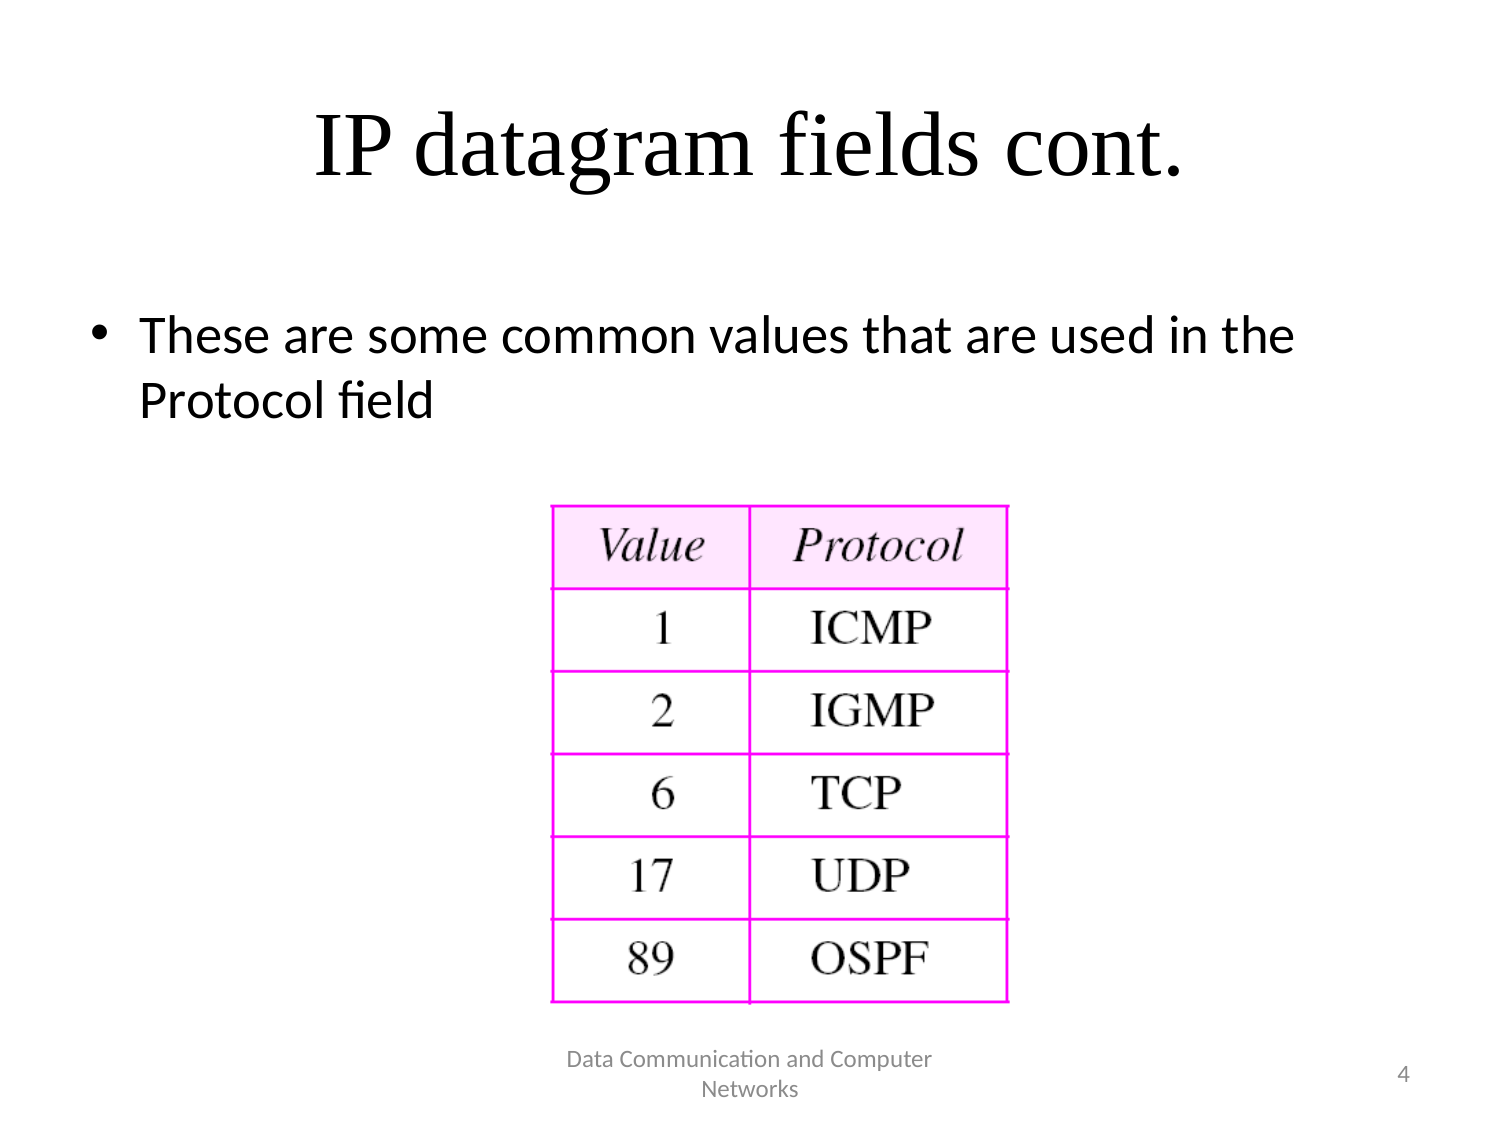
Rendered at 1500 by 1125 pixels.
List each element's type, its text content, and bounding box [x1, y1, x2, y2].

title IP datagram fields cont. [75, 45, 1425, 233]
footer Data Communication and Computer Networks [512, 1042, 988, 1103]
list These are some common values that are used in the Protocol field [75, 291, 1425, 438]
picture [512, 487, 1037, 1020]
slide_number 4 [1074, 1042, 1425, 1103]
